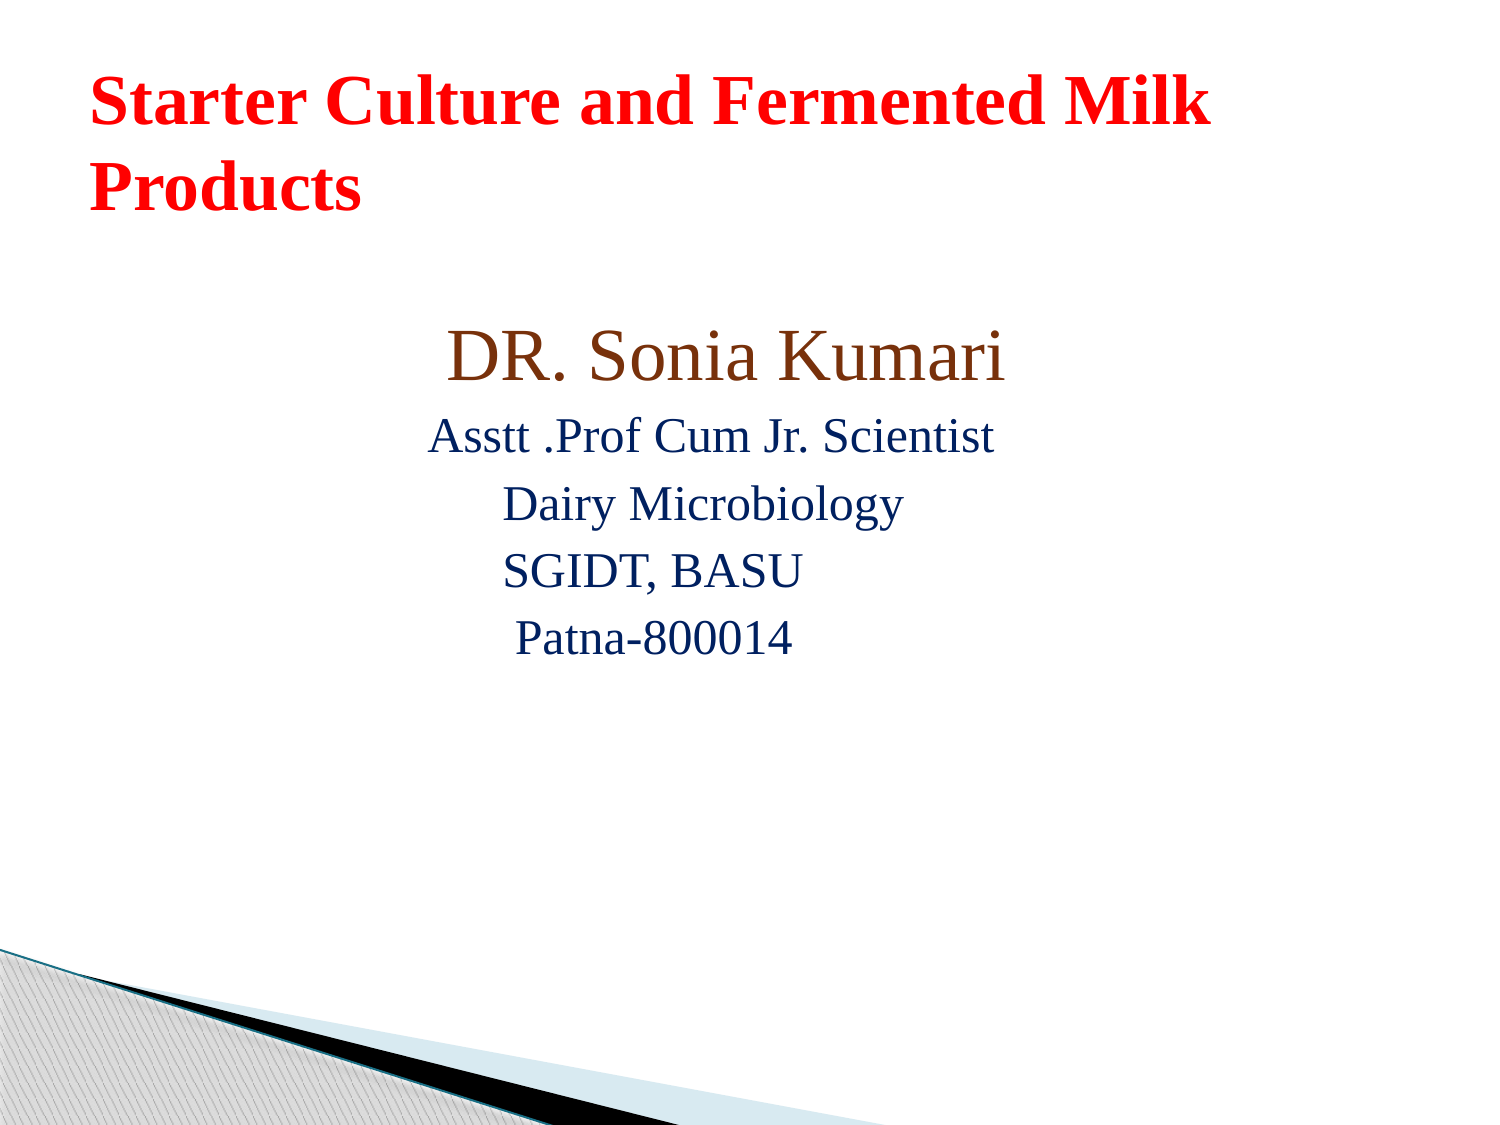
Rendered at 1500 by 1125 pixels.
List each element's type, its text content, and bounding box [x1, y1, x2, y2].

title Starter Culture and Fermented Milk Products [75, 45, 1425, 233]
list DR. Sonia Kumari Asstt .Prof Cum Jr. Scientist Dairy Microbiology SGIDT, BASU Patna-800014 [150, 246, 1500, 989]
